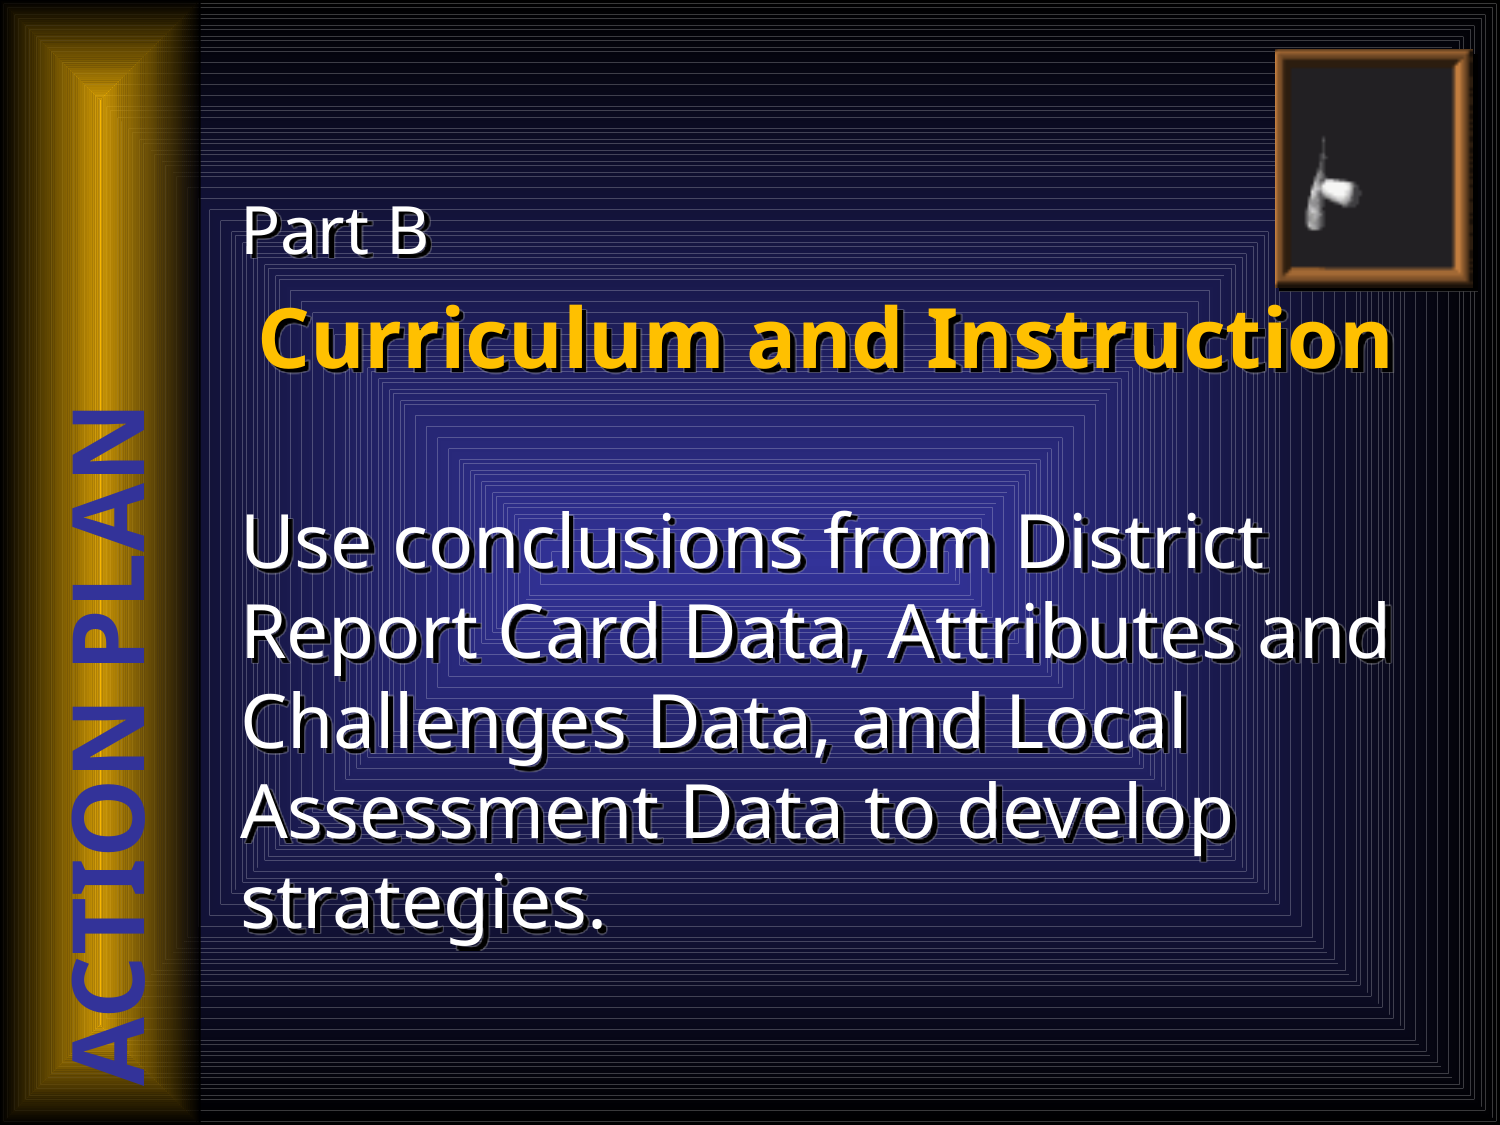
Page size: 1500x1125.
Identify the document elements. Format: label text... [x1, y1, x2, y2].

text_box ACTION PLAN [37, 0, 173, 1102]
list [1277, 52, 1471, 286]
list Part B Curriculum and Instruction Use conclusions from District Report Card Data, Attributes and Challenges Data, and Local Assessment Data to develop strategies. [224, 87, 1413, 831]
